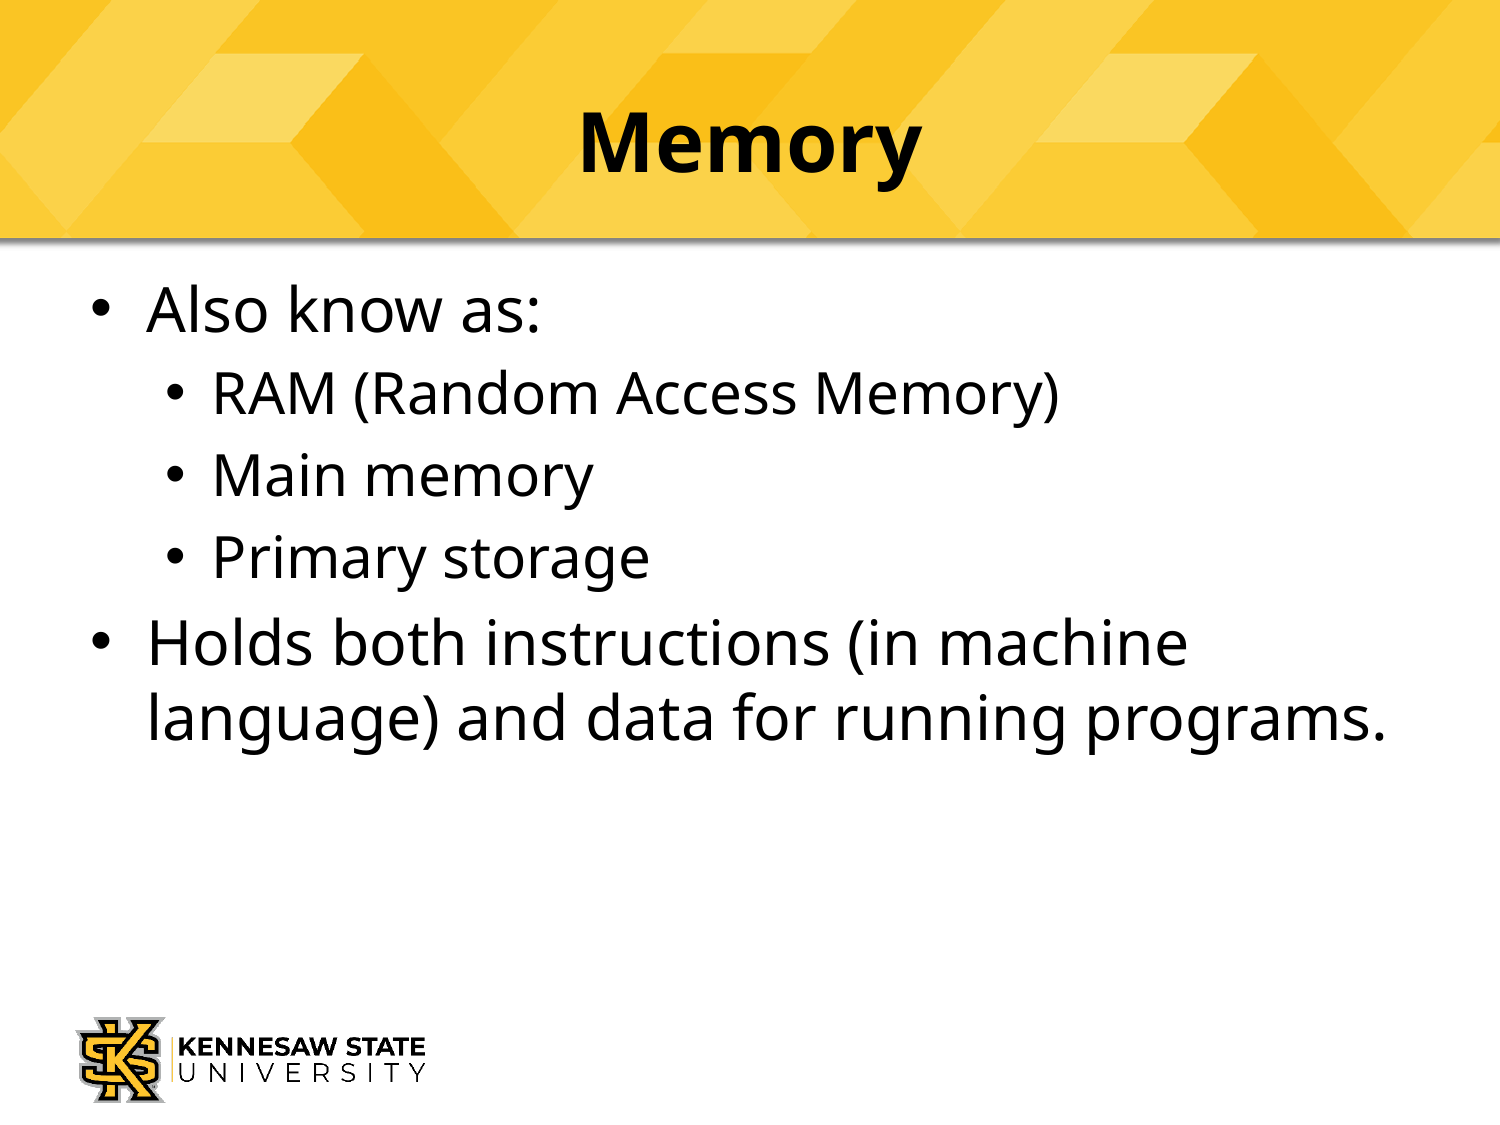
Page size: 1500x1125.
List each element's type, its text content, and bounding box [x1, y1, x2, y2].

picture [75, 1017, 425, 1103]
picture [0, 0, 1500, 251]
list Also know as: RAM (Random Access Memory) Main memory Primary storage Holds both instructions (in machine language) and data for running programs. [75, 262, 1425, 1005]
title Memory [75, 45, 1425, 233]
